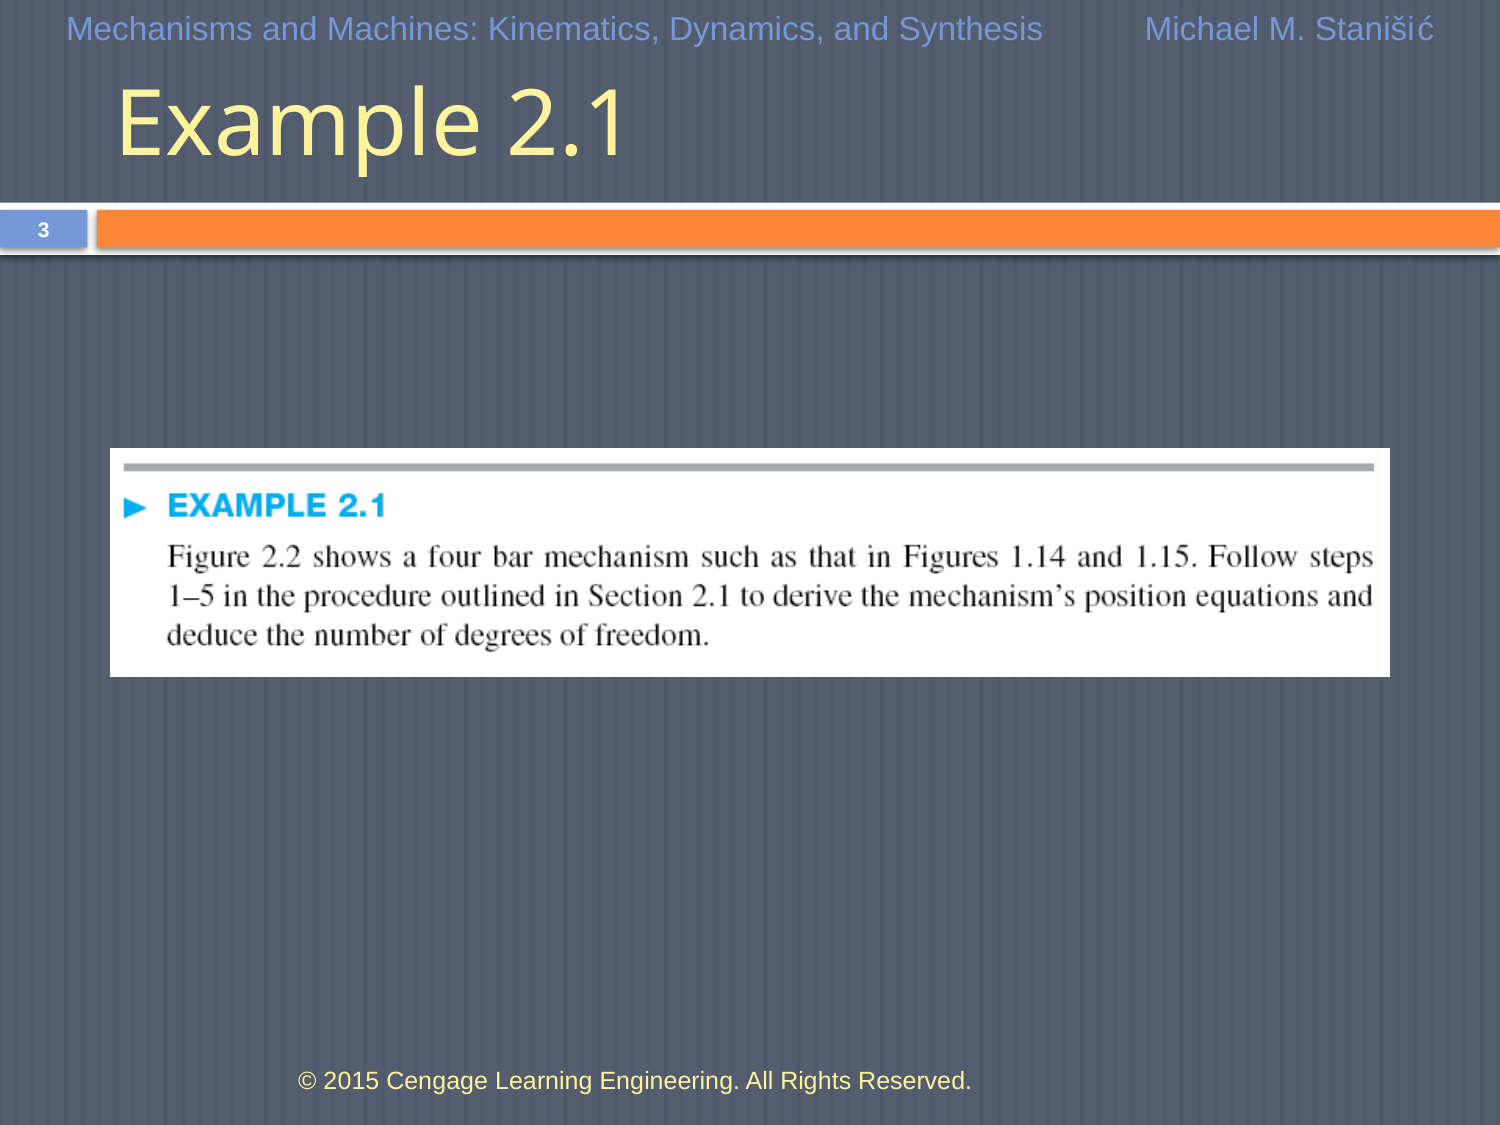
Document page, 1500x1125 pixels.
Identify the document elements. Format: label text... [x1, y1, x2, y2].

picture [110, 448, 1390, 677]
text_box Mechanisms and Machines: Kinematics, Dynamics, and Synthesis Michael M. Stanišić [0, 0, 1500, 55]
title Example 2.1 [99, 55, 1438, 201]
slide_number 3 [0, 208, 88, 249]
footer © 2015 Cengage Learning Engineering. All Rights Reserved. [106, 1050, 996, 1110]
